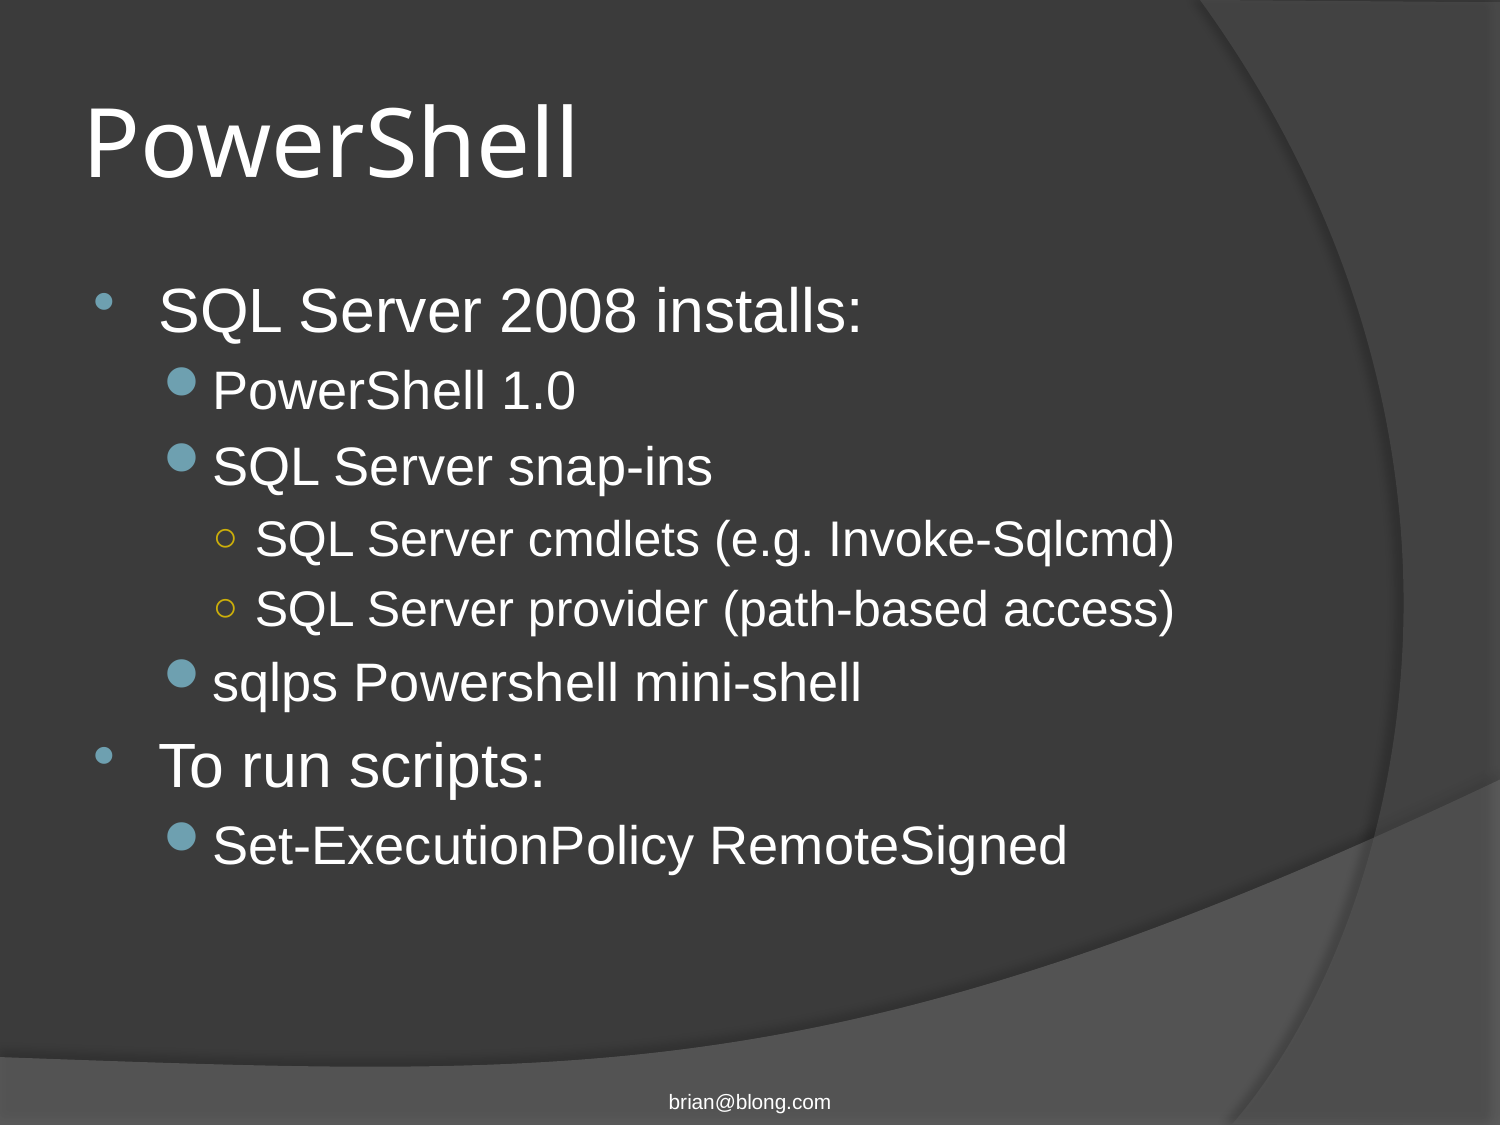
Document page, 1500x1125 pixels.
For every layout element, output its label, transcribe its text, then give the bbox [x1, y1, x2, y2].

list SQL Server 2008 installs: PowerShell 1.0 SQL Server snap-ins SQL Server cmdlets (e.g. Invoke-Sqlcmd) SQL Server provider (path-based access) sqlps Powershell mini-shell To run scripts: Set-ExecutionPolicy RemoteSigned [75, 262, 1300, 1005]
footer brian@blong.com [512, 1053, 988, 1114]
title PowerShell [75, 45, 1300, 233]
